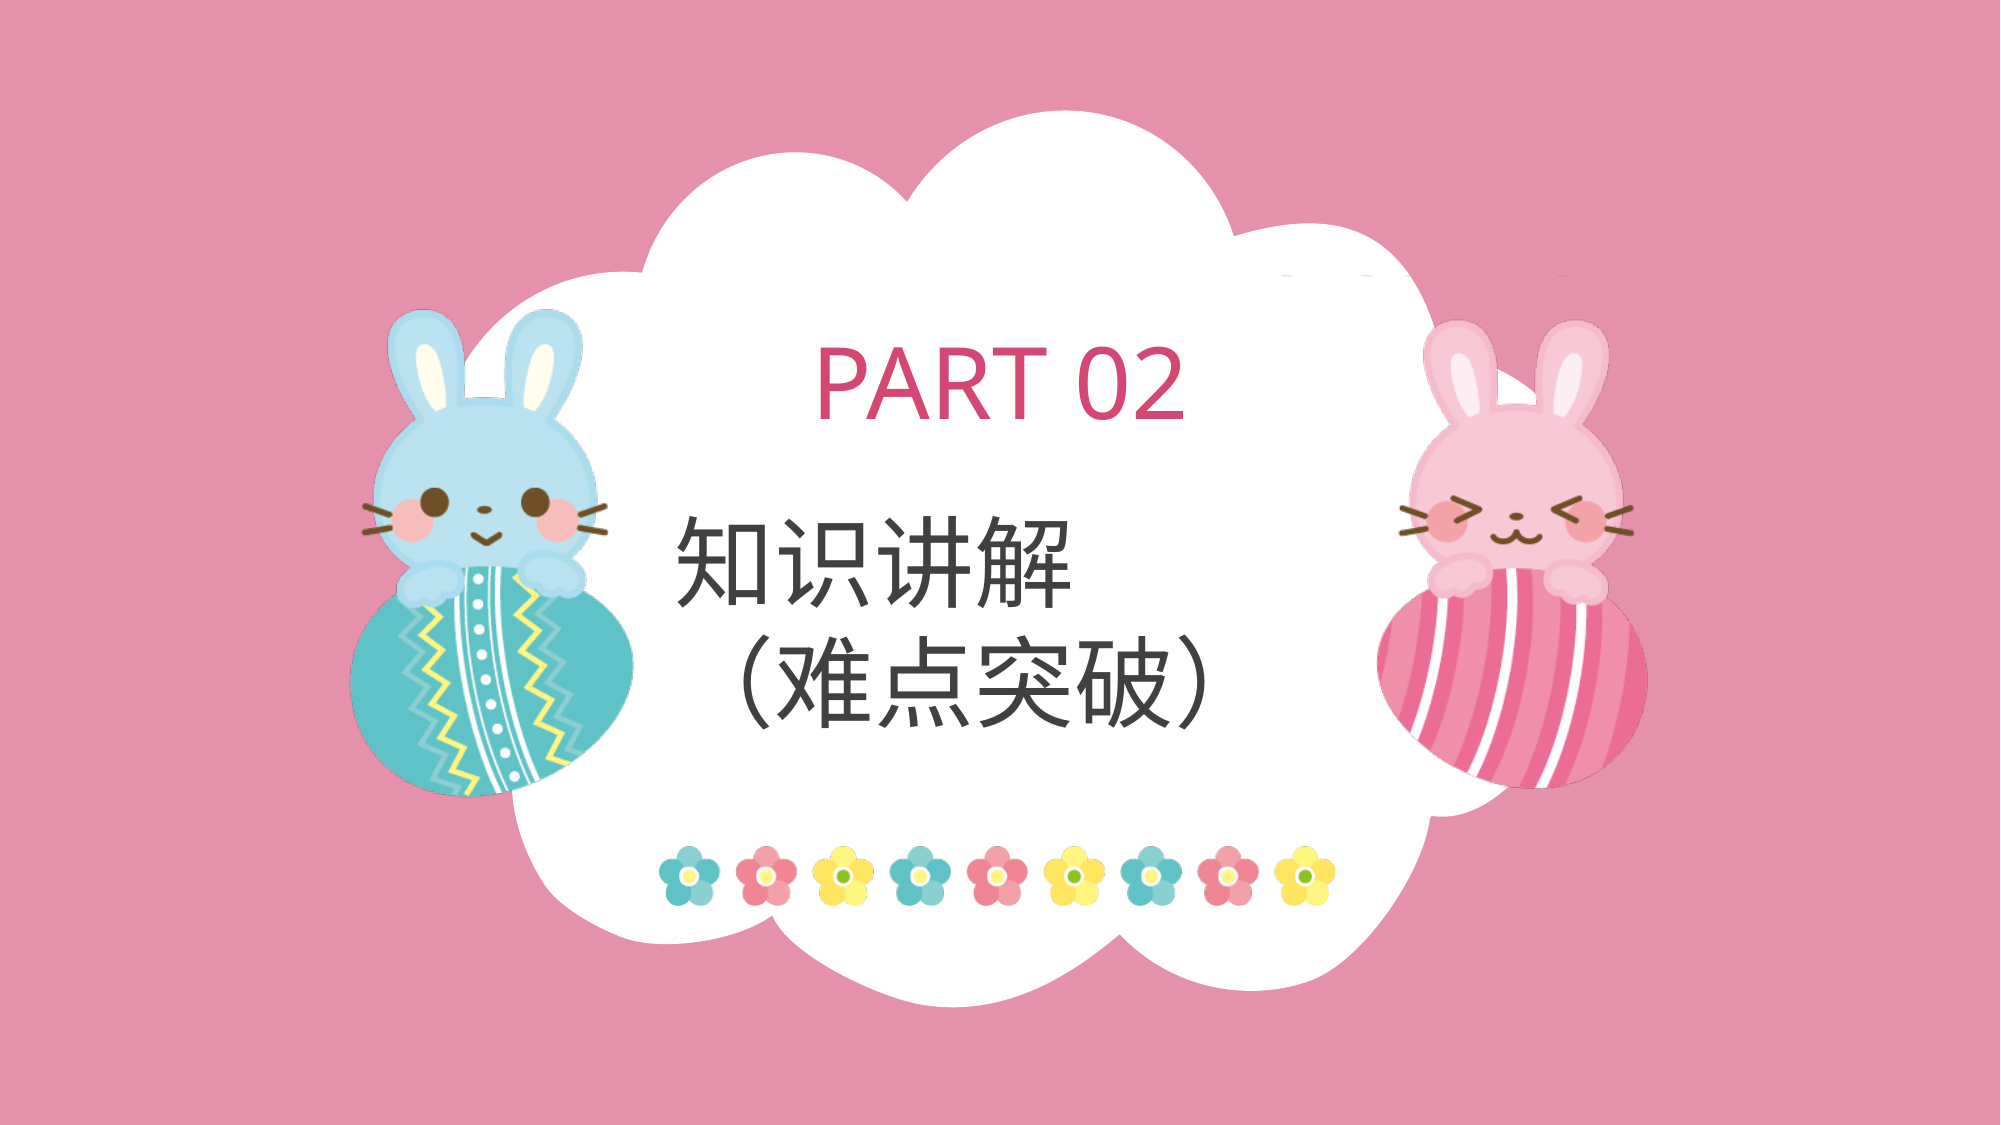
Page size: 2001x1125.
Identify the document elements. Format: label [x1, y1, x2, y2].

text_box [603, 311, 1397, 916]
picture [1270, 275, 1745, 824]
text_box [292, 290, 689, 835]
